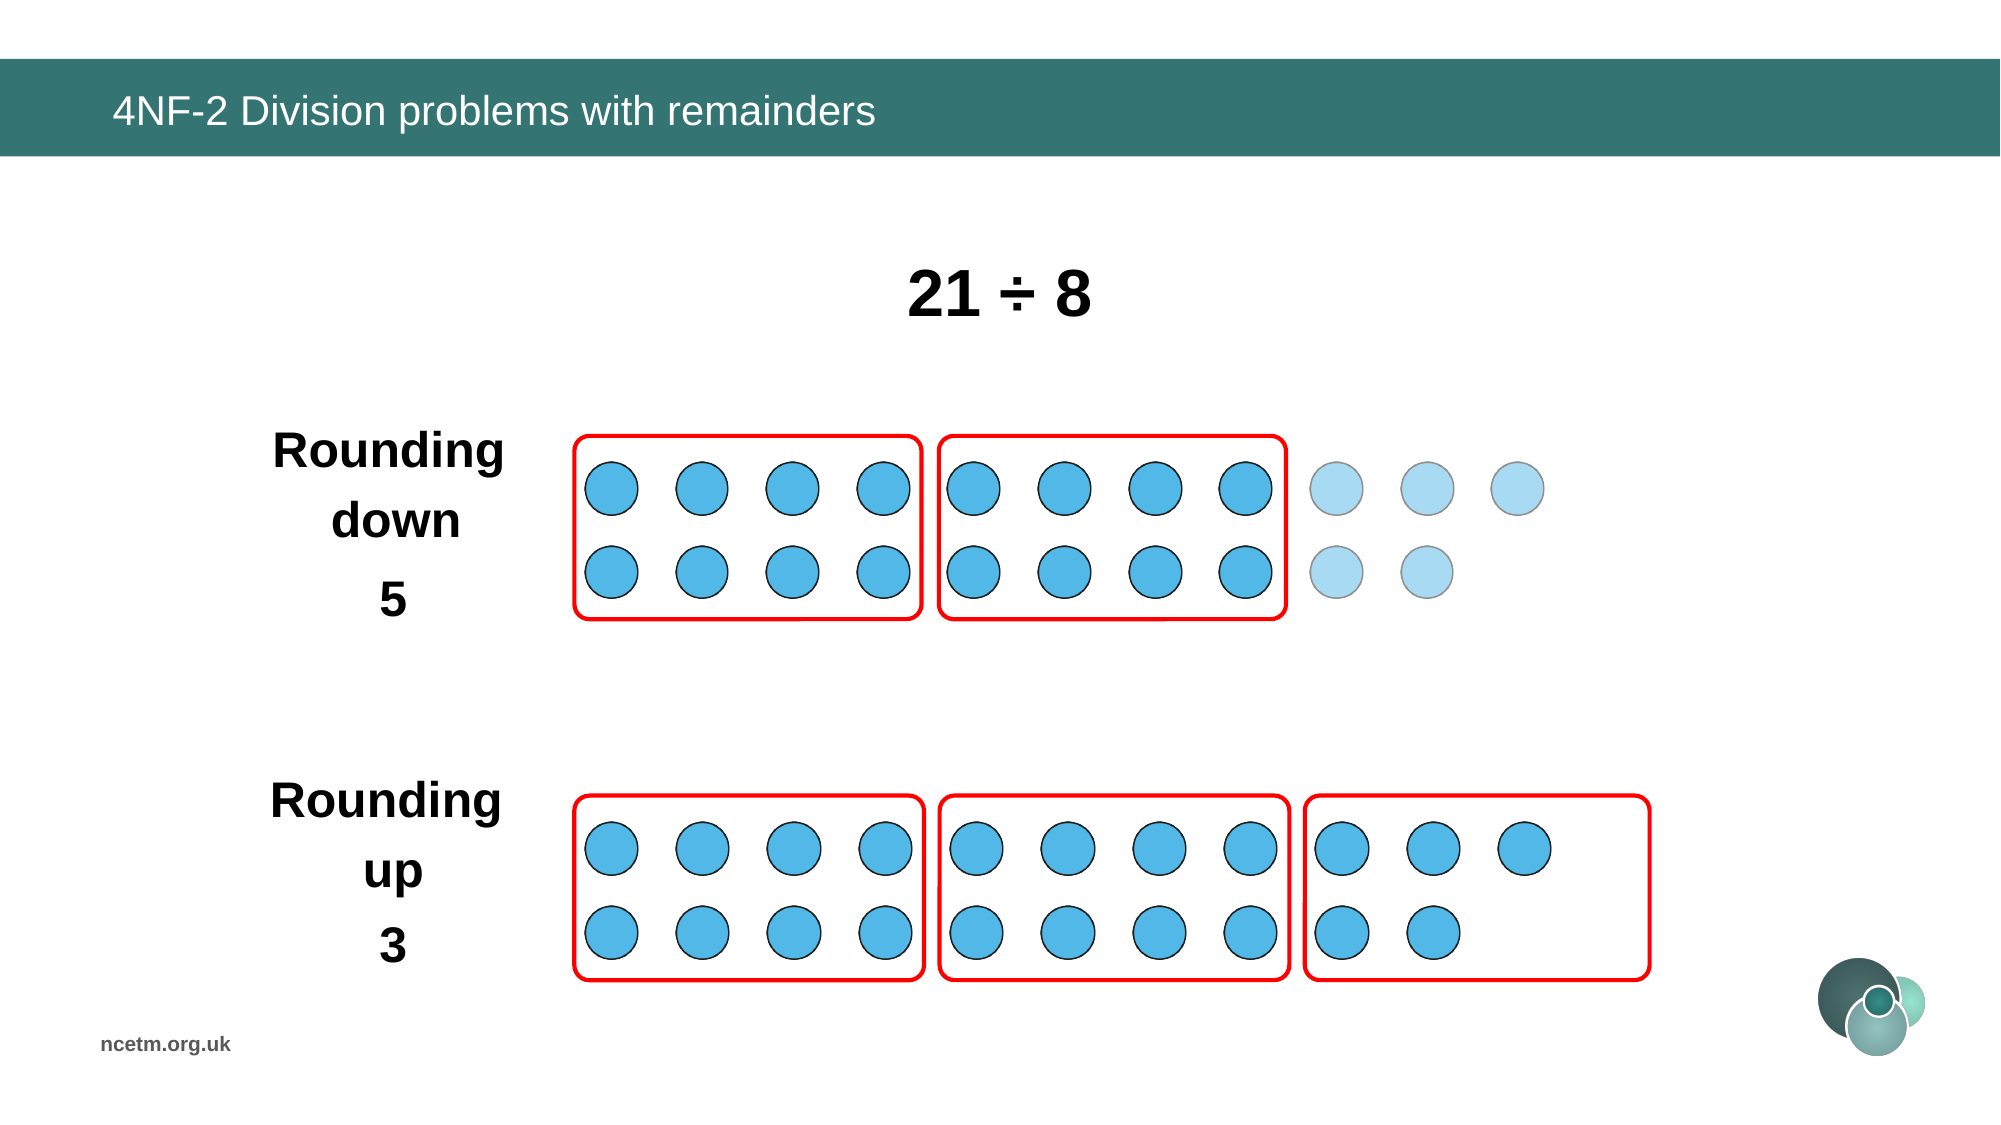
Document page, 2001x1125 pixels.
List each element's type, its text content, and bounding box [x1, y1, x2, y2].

text_box Rounding down [257, 410, 535, 555]
text_box Rounding up [254, 760, 532, 905]
text_box [572, 433, 924, 622]
title 4NF-2 Division problems with remainders [97, 76, 1945, 147]
text_box [937, 793, 1292, 819]
text_box [572, 793, 927, 983]
text_box [937, 607, 1288, 622]
text_box 3 [364, 905, 423, 981]
picture [1818, 958, 1925, 1056]
text_box 21 ÷ 8 [831, 242, 1169, 337]
text_box [936, 433, 1289, 460]
text_box [937, 969, 1291, 983]
text_box 5 [364, 558, 423, 634]
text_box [584, 821, 1552, 960]
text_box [584, 461, 1545, 599]
text_box [1292, 431, 1591, 620]
text_box [1302, 793, 1652, 983]
